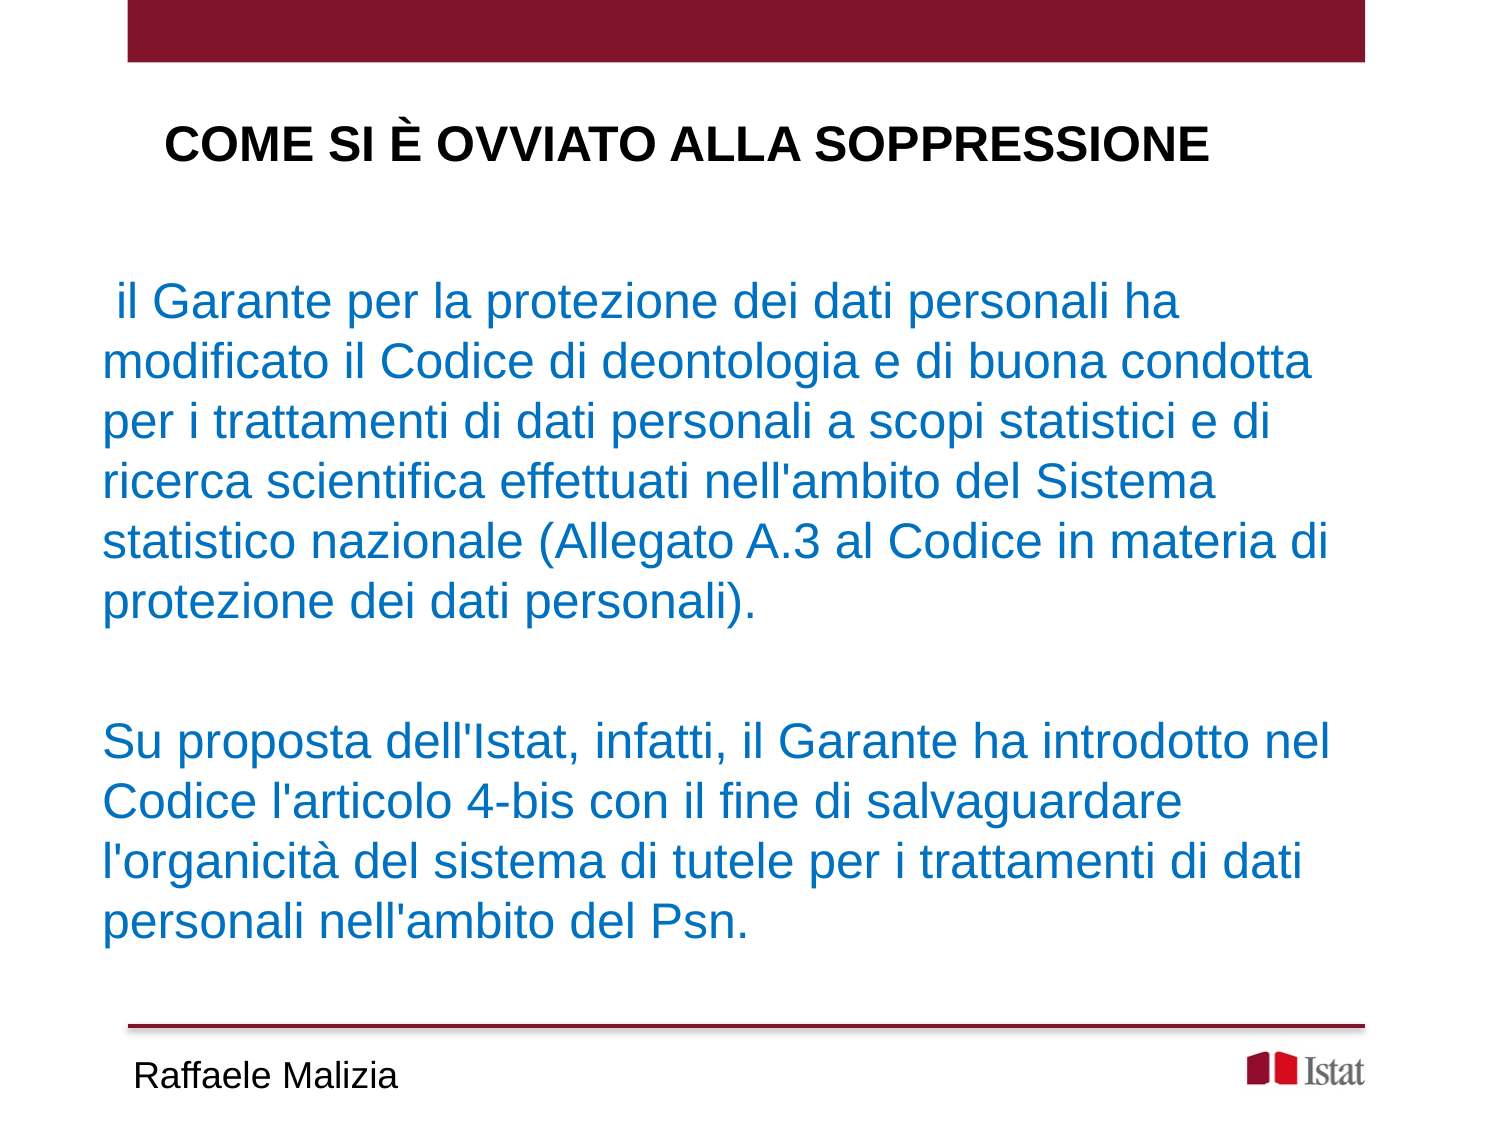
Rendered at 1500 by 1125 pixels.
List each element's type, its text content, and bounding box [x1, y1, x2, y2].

title Come si è ovviato alla soppressione [149, 104, 1425, 328]
list il Garante per la protezione dei dati personali ha modificato il Codice di deontologia e di buona condotta per i trattamenti di dati personali a scopi statistici e di ricerca scientifica effettuati nell'ambito del Sistema statistico nazionale (Allegato A.3 al Codice in materia di protezione dei dati personali). Su proposta dell'Istat, infatti, il Garante ha introdotto nel Codice l'articolo 4-bis con il fine di salvaguardare l'organicità del sistema di tutele per i trattamenti di dati personali nell'ambito del Psn. [87, 768, 1363, 1015]
picture [1239, 1041, 1373, 1096]
text_box Raffaele Malizia [118, 1043, 619, 1104]
